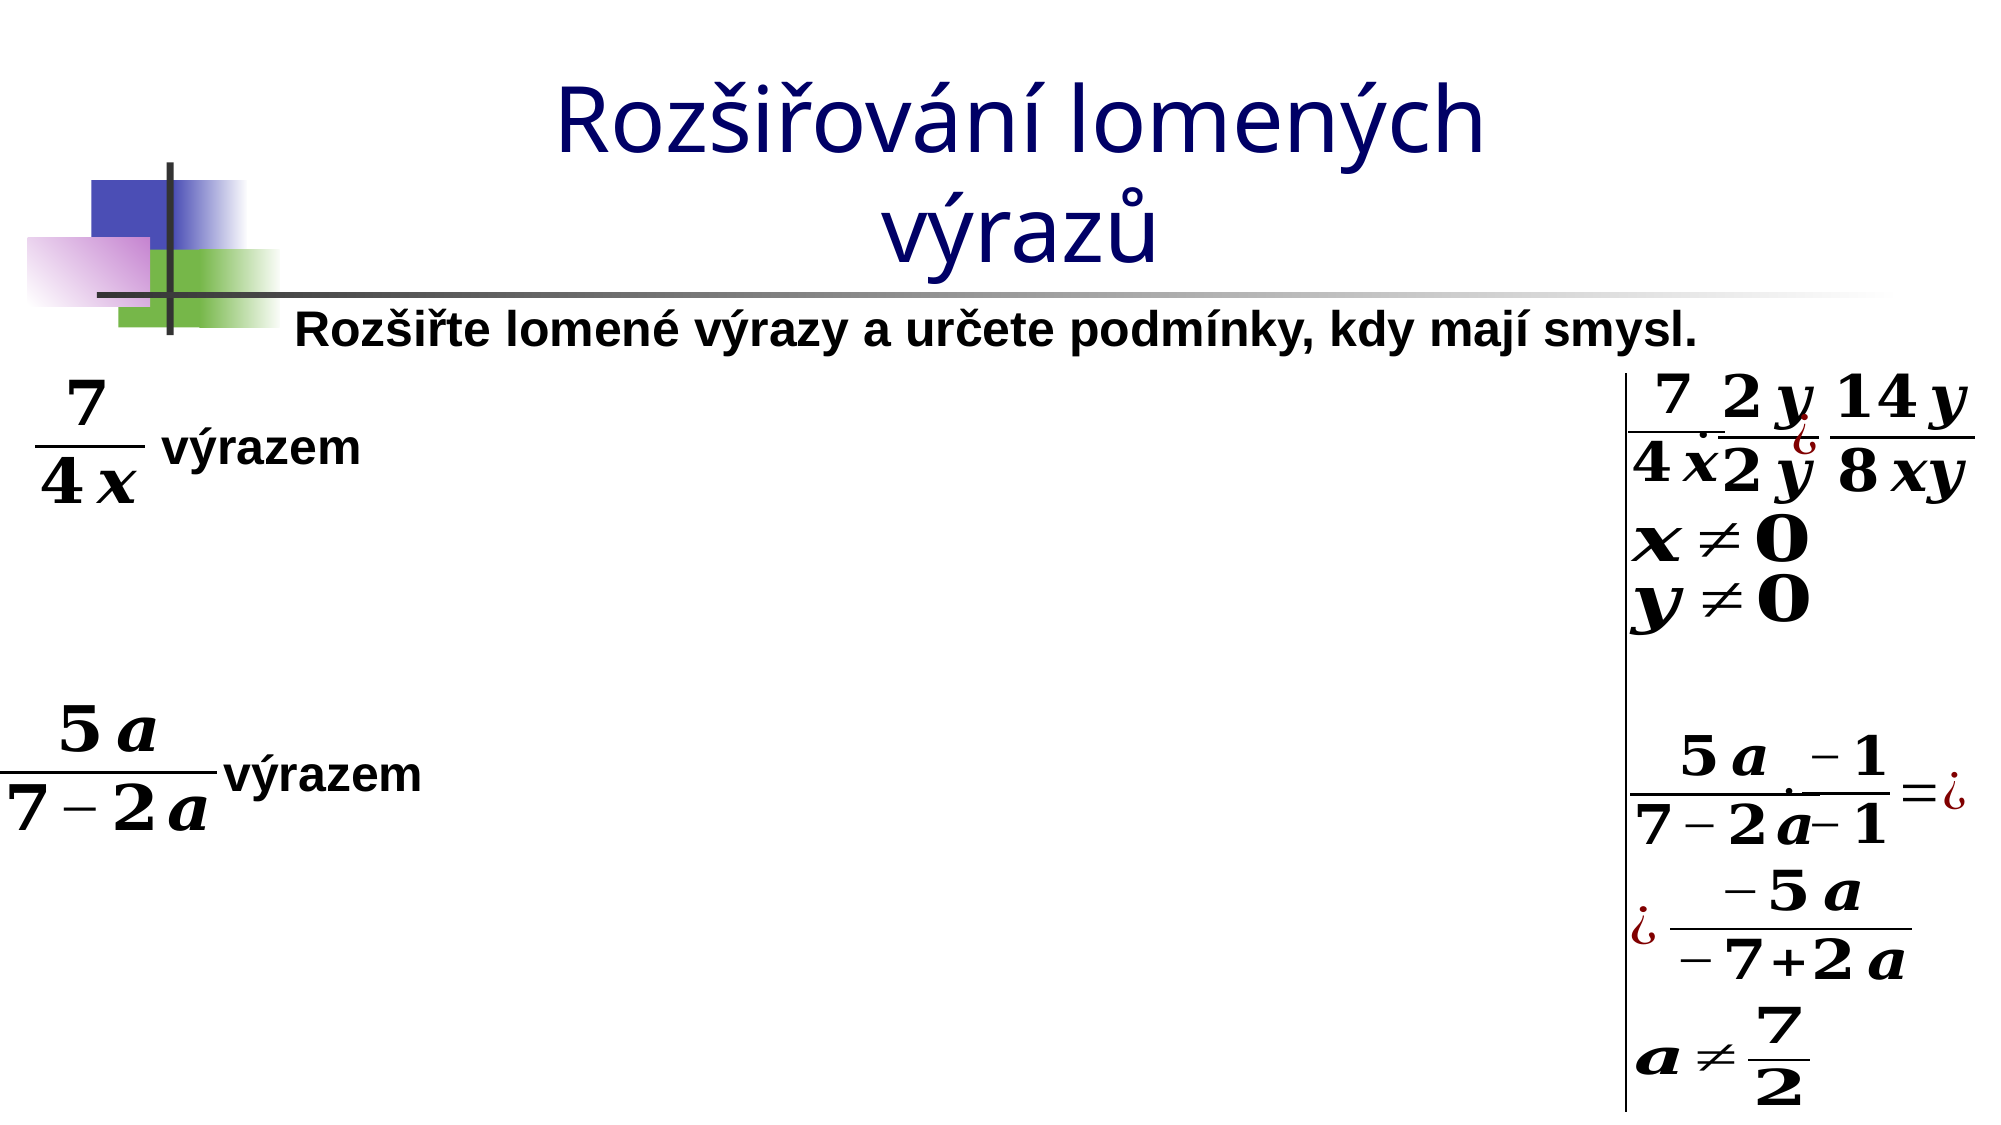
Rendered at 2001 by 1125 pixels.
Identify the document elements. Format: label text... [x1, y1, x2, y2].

text_box Rozšiřování lomených výrazů [416, 113, 1626, 228]
text_box Rozšiřte lomené výrazy a určete podmínky, kdy mají smysl. [279, 290, 1760, 362]
